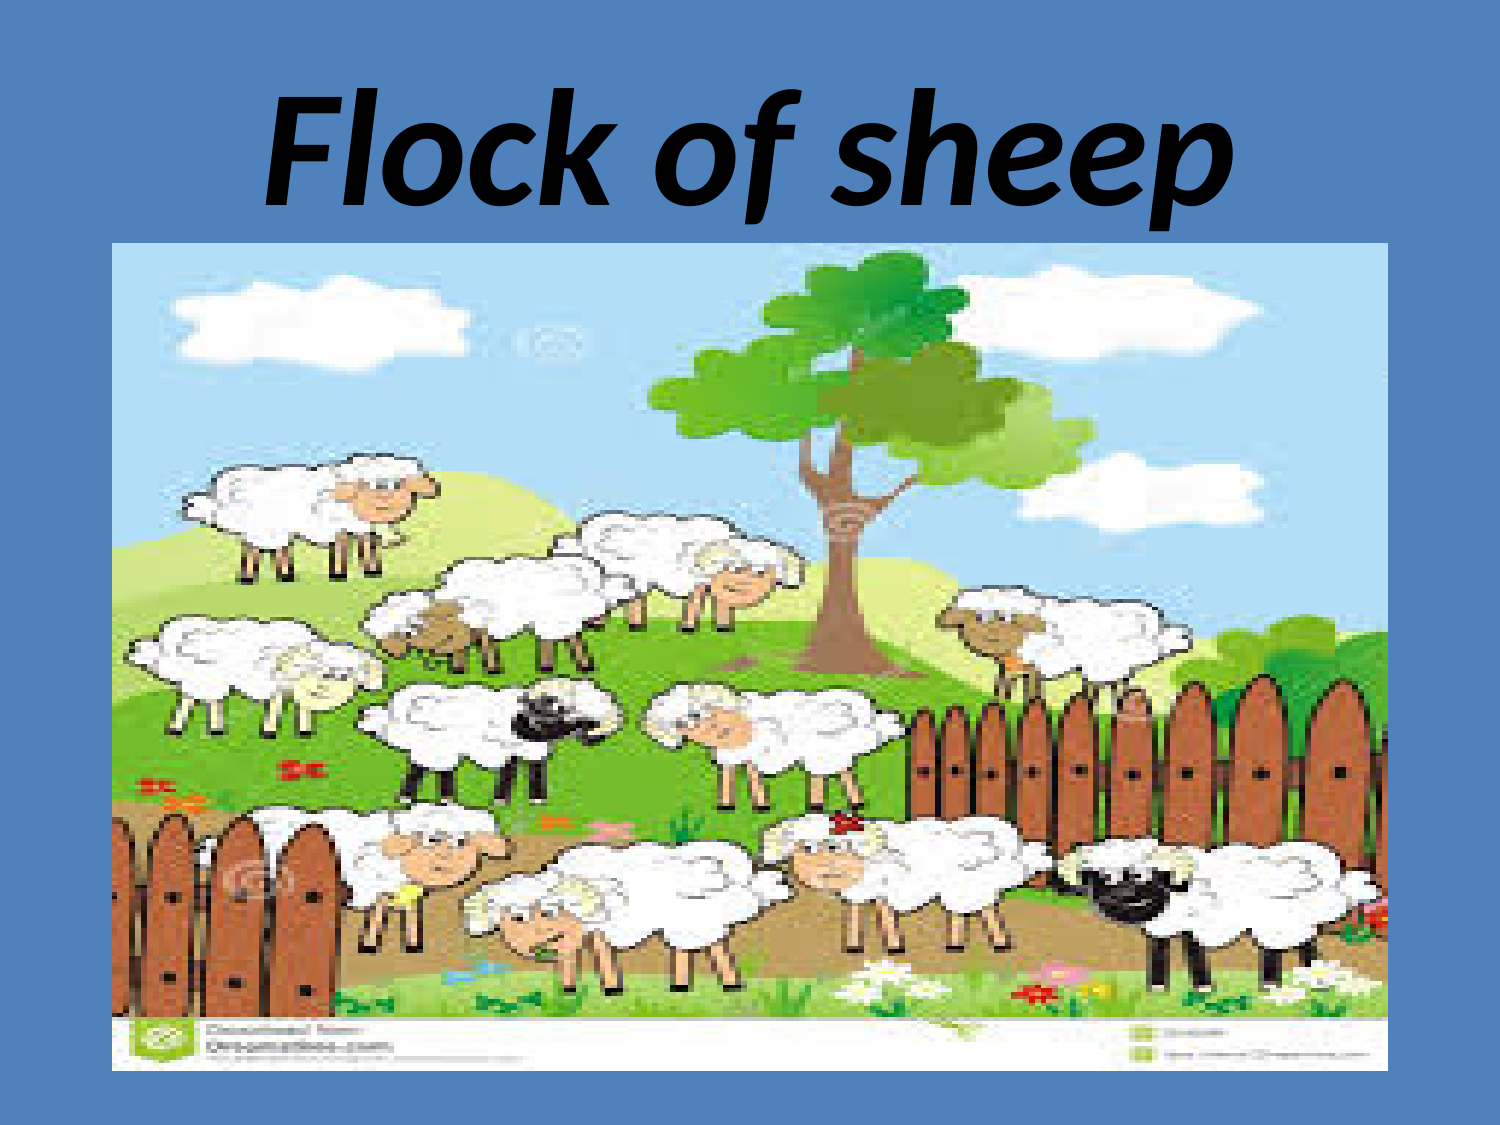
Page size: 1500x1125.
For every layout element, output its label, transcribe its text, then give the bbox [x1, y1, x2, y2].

title Flock of sheep [75, 45, 1425, 233]
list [111, 243, 1389, 1071]
